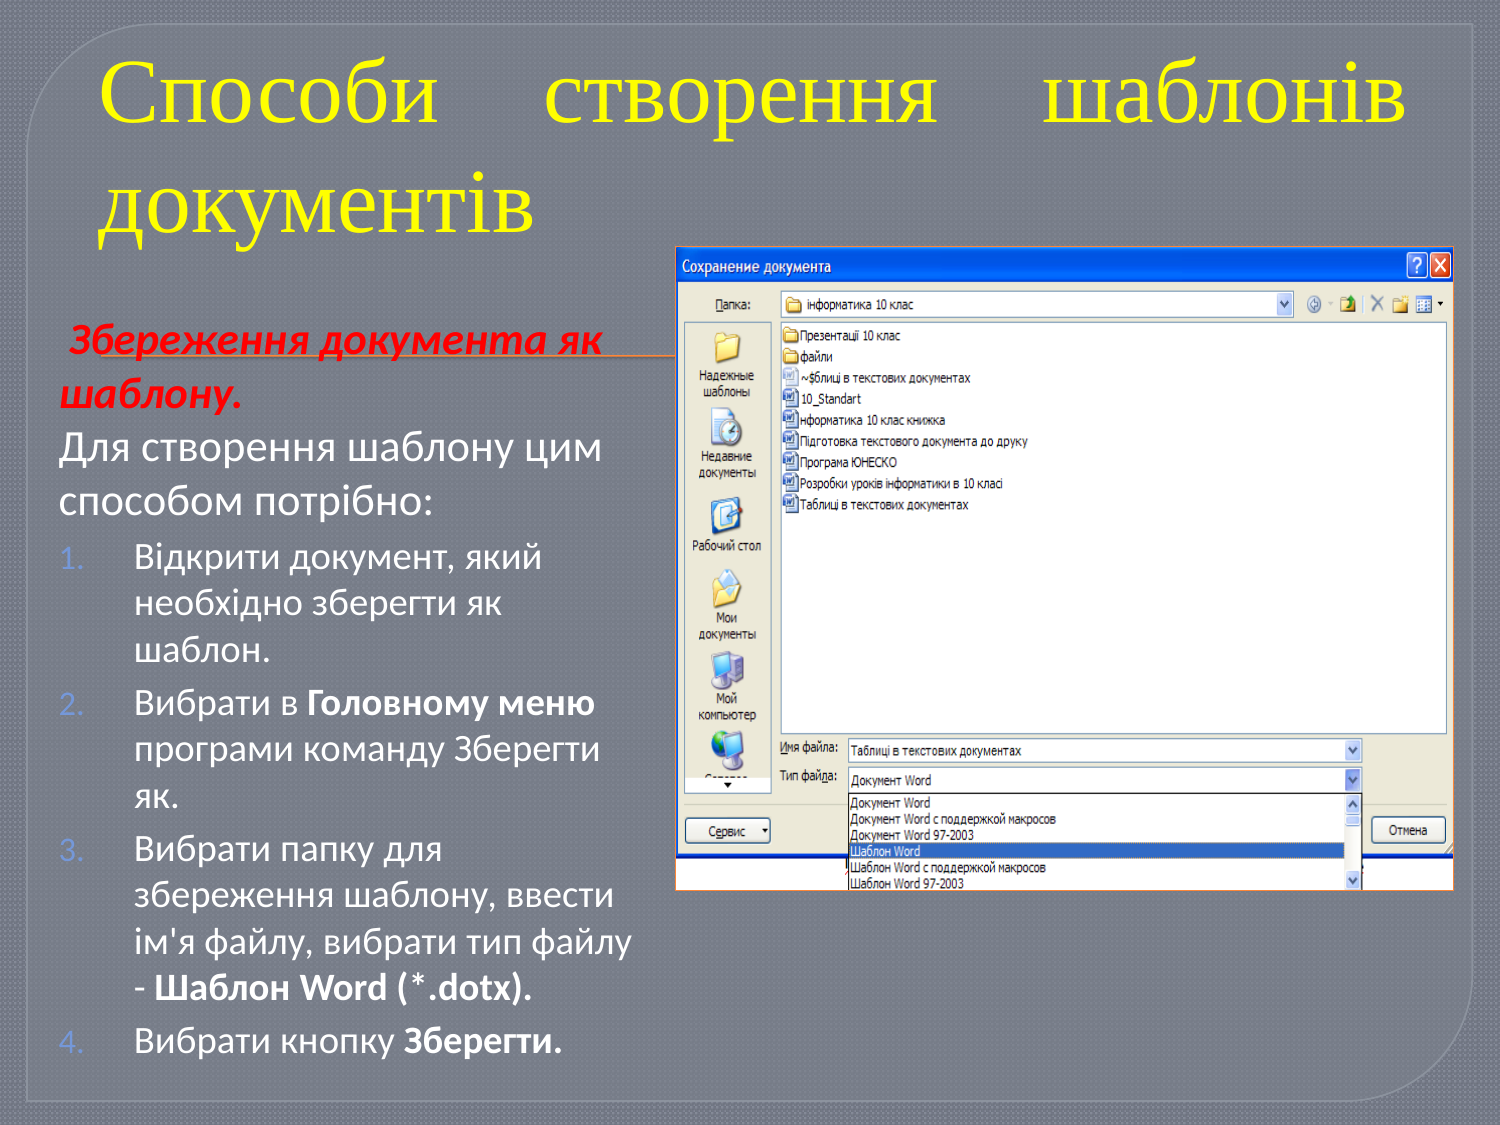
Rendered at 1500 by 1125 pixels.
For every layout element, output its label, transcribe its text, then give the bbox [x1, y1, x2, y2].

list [675, 245, 1454, 891]
title Способи створення шаблонів документів [75, 70, 1425, 258]
list Збереження документа як шаблону. Для створення шаблону цим способом потрібно: Відкрити документ, який необхідно зберегти як шаблон. Вибрати в Головному меню програми команду Зберегти як. Вибрати папку для збереження шаблону, ввести ім'я файлу, вибрати тип файлу - Шаблон Word (*.dotx). Вибрати кнопку Зберегти. [29, 302, 663, 1074]
